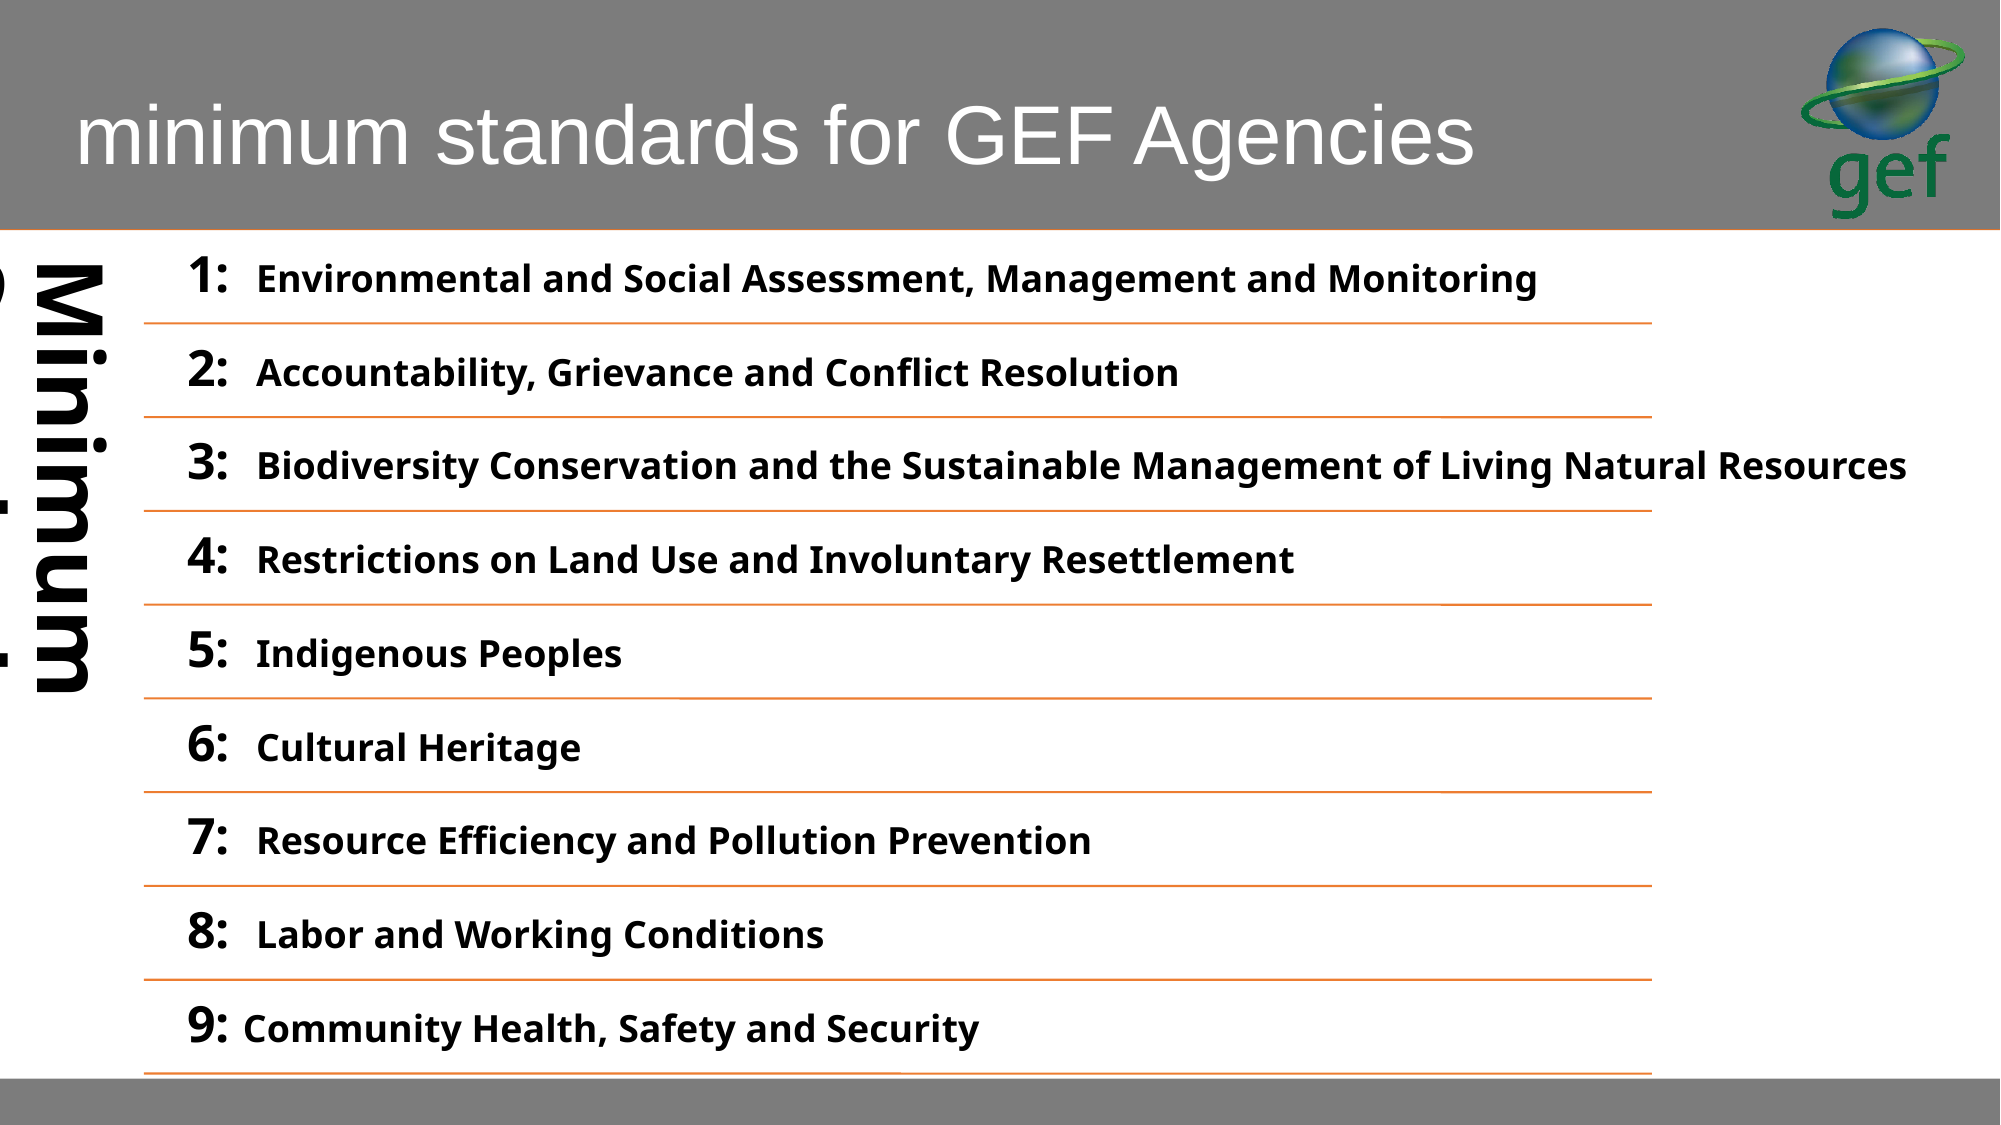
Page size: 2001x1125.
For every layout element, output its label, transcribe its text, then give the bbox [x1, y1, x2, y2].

picture [1796, 22, 1969, 224]
title minimum standards for GEF Agencies [0, 0, 2000, 229]
text_box [0, 1079, 2000, 1125]
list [0, 229, 2000, 1079]
